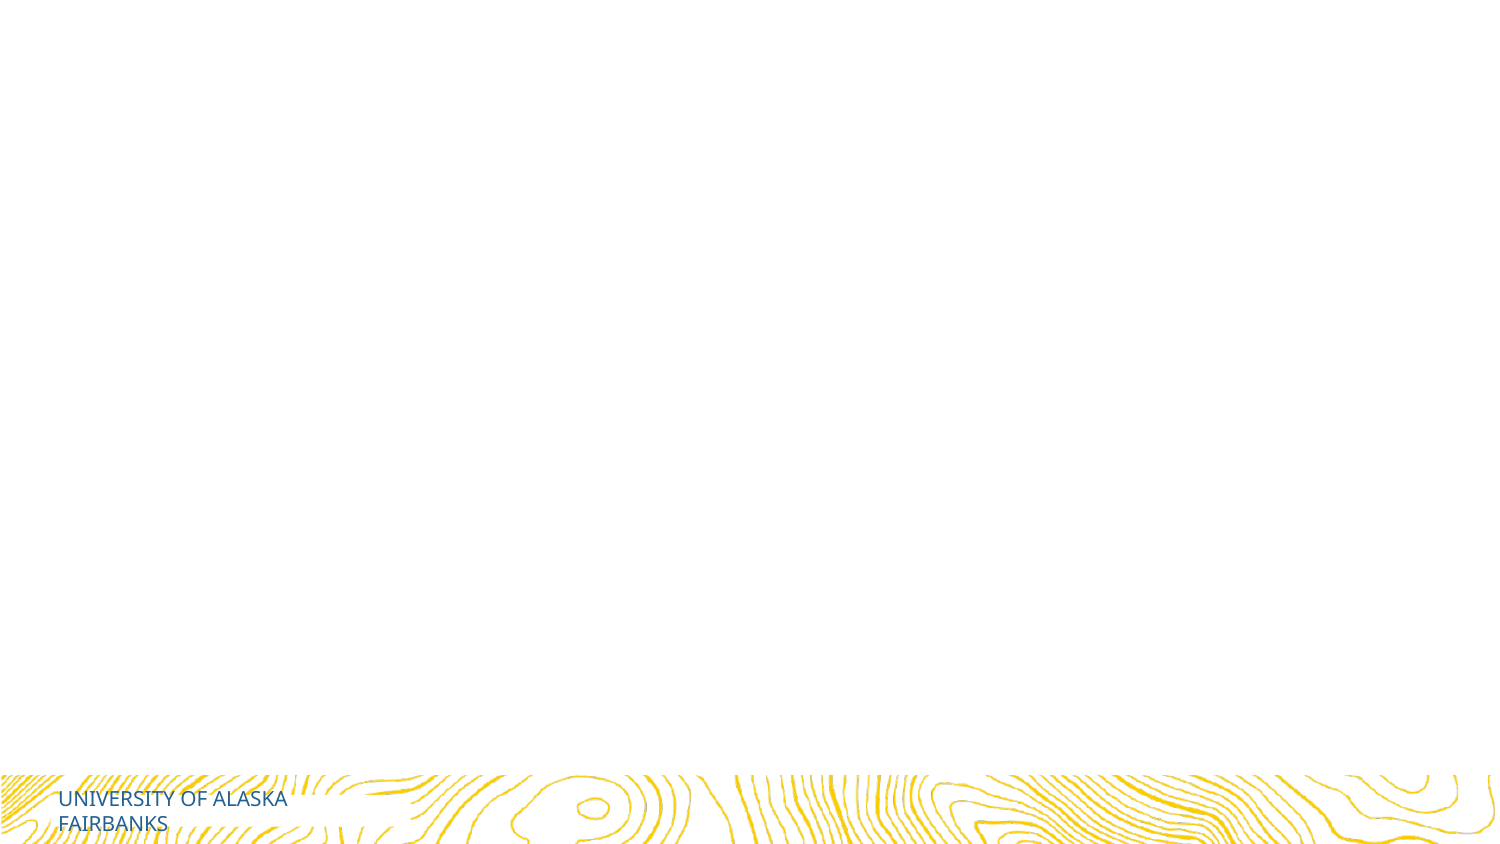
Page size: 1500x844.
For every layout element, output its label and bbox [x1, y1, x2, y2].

picture [2, 775, 1500, 844]
